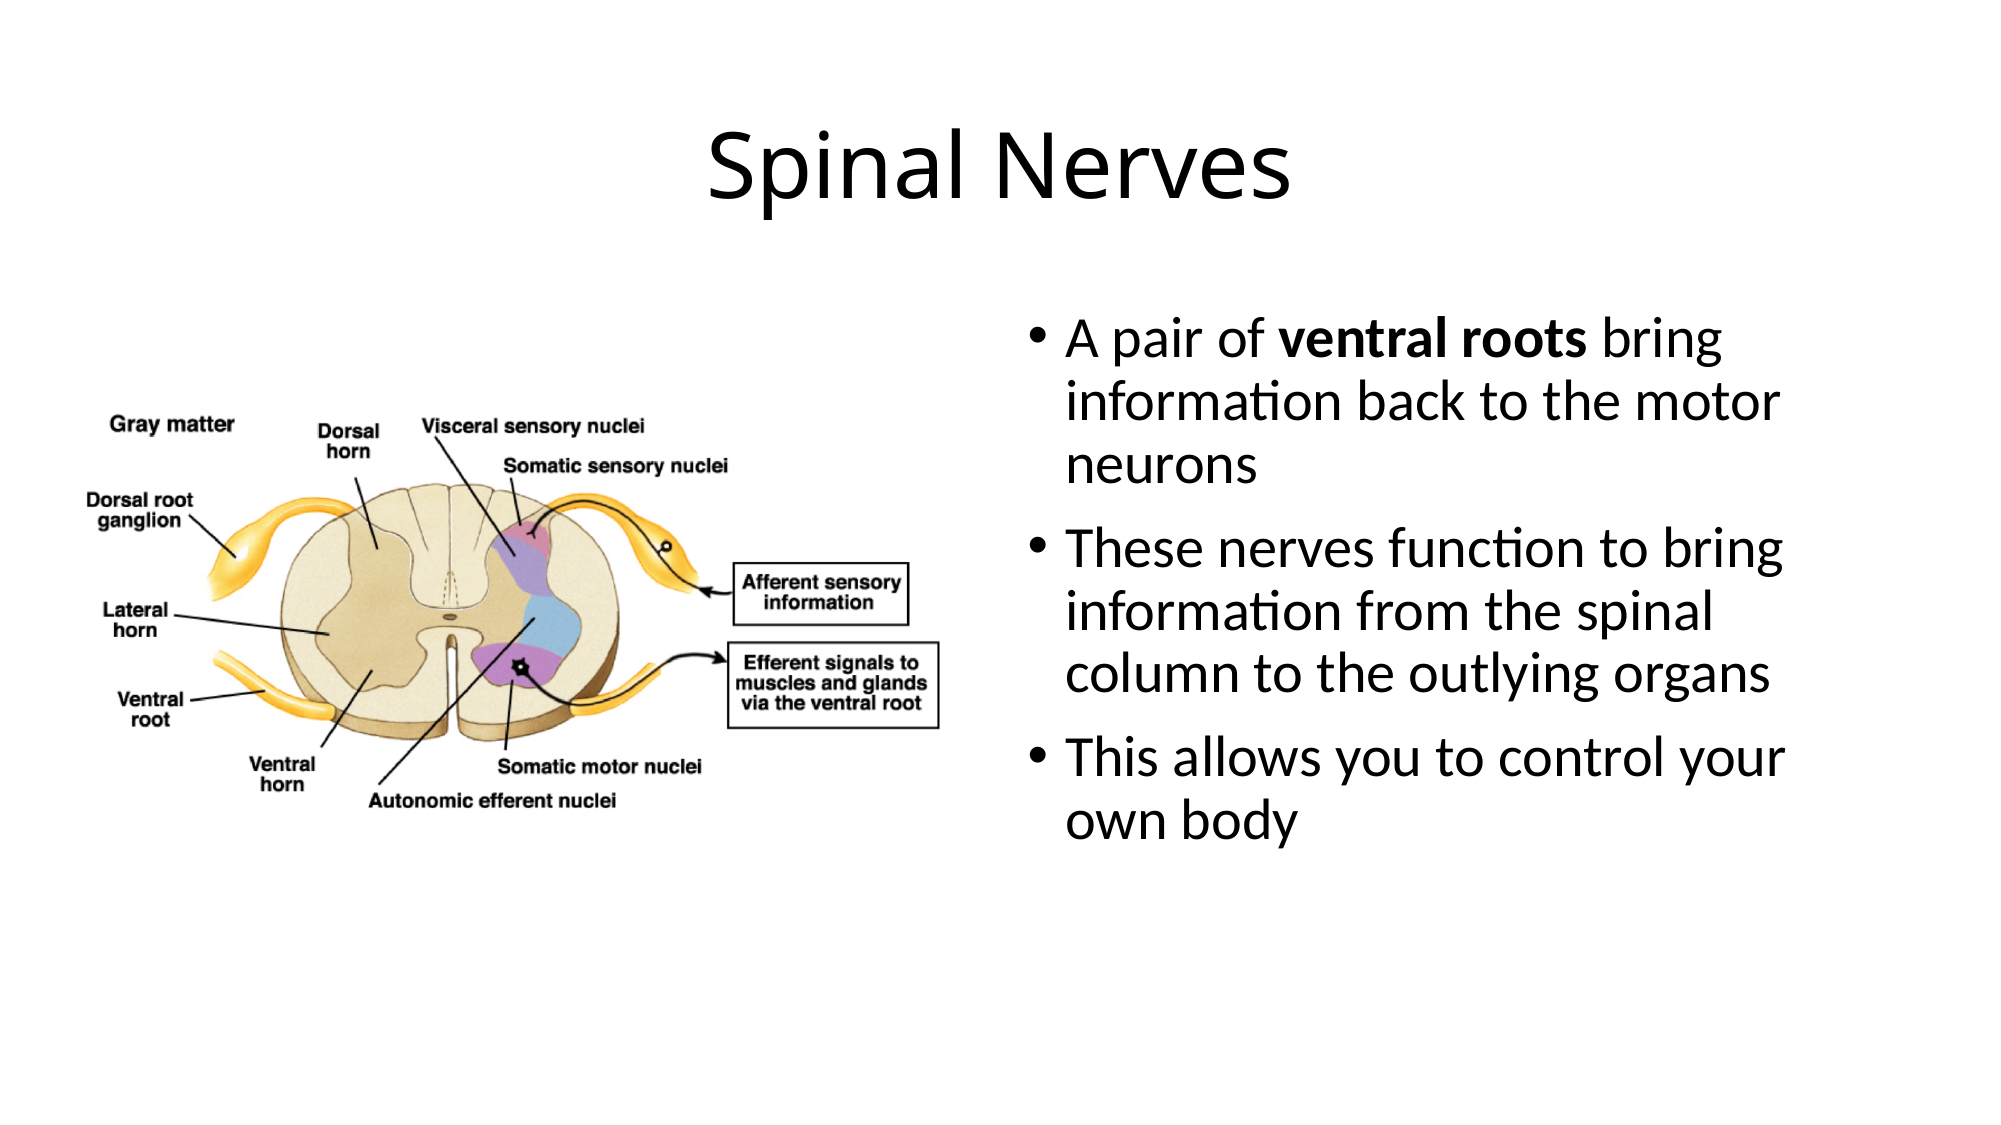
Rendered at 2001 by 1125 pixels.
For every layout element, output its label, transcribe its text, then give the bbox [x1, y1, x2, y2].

title Spinal Nerves [137, 59, 1863, 278]
picture [63, 277, 961, 950]
list A pair of ventral roots bring information back to the motor neurons These nerves function to bring information from the spinal column to the outlying organs This allows you to control your own body [1012, 299, 1863, 1014]
